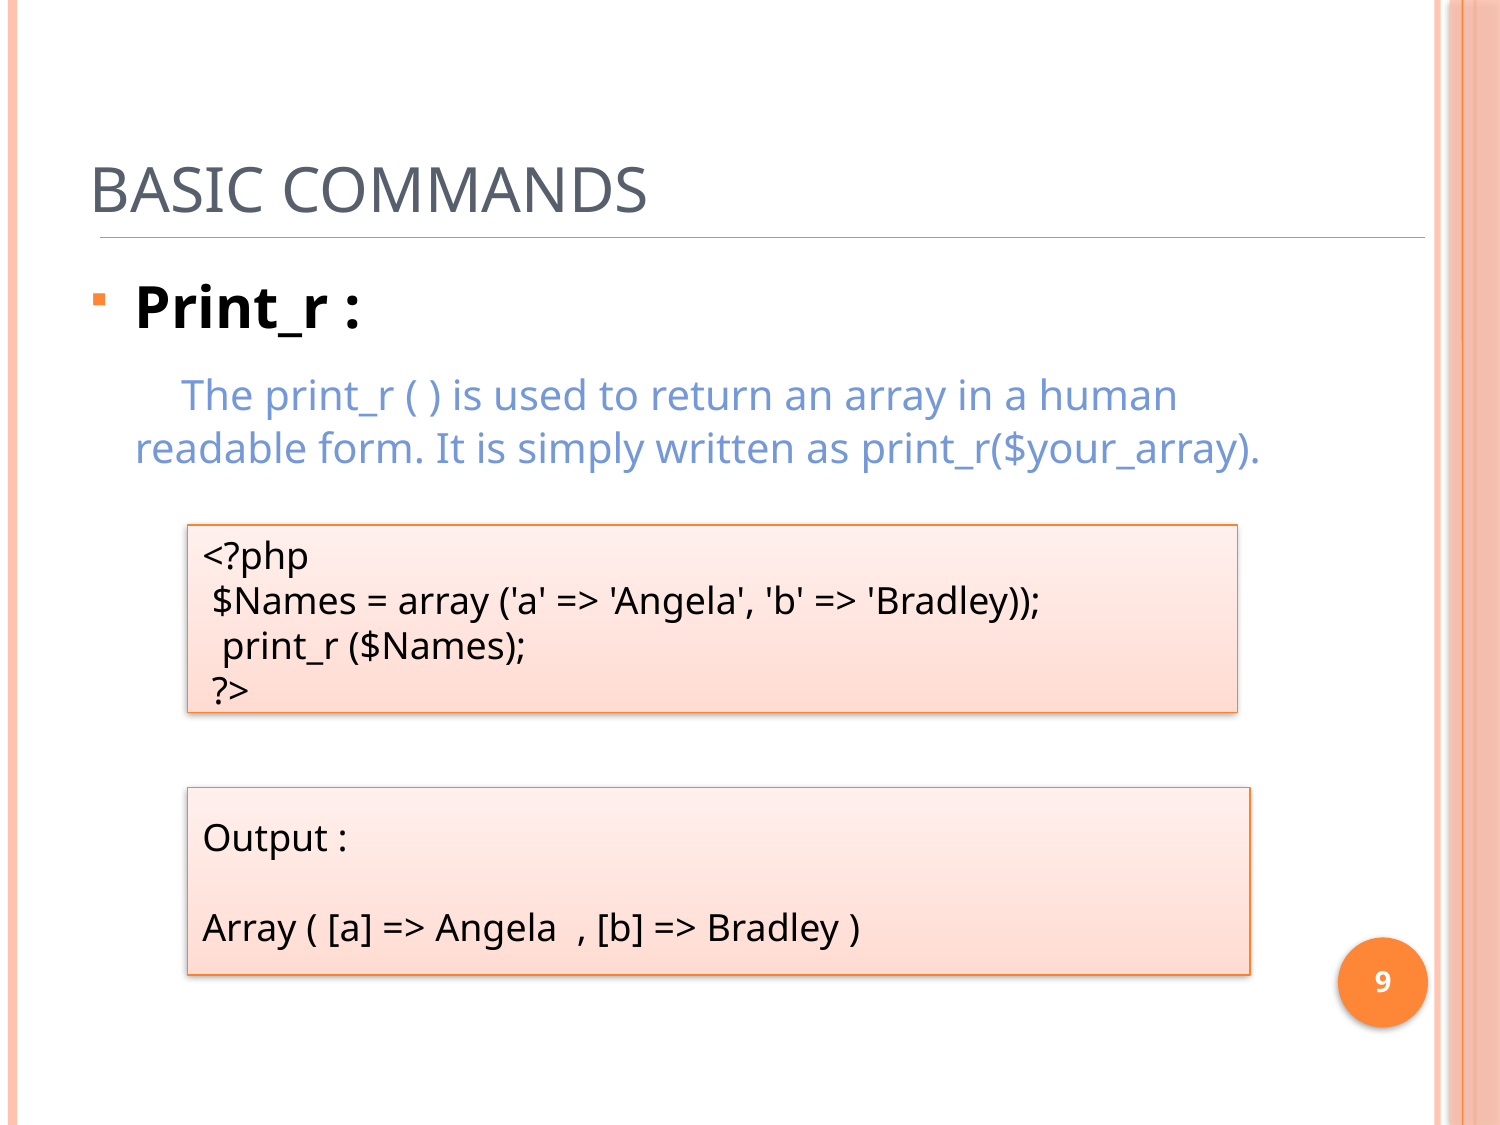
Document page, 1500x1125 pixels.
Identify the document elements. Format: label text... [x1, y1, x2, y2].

text_box [1175, 524, 1238, 713]
slide_number 9 [1333, 940, 1434, 1027]
text_box <?php $Names = array ('a' => 'Angela', 'b' => 'Bradley)); print_r ($Names); ?> [187, 524, 1175, 720]
list Print_r : The print_r ( ) is used to return an array in a human readable form. It is simply written as print_r($your_array). [75, 262, 1300, 1062]
text_box Output : Array ( [a] => Angela , [b] => Bradley ) [187, 787, 1251, 976]
title Basic Commands [75, 45, 1300, 233]
